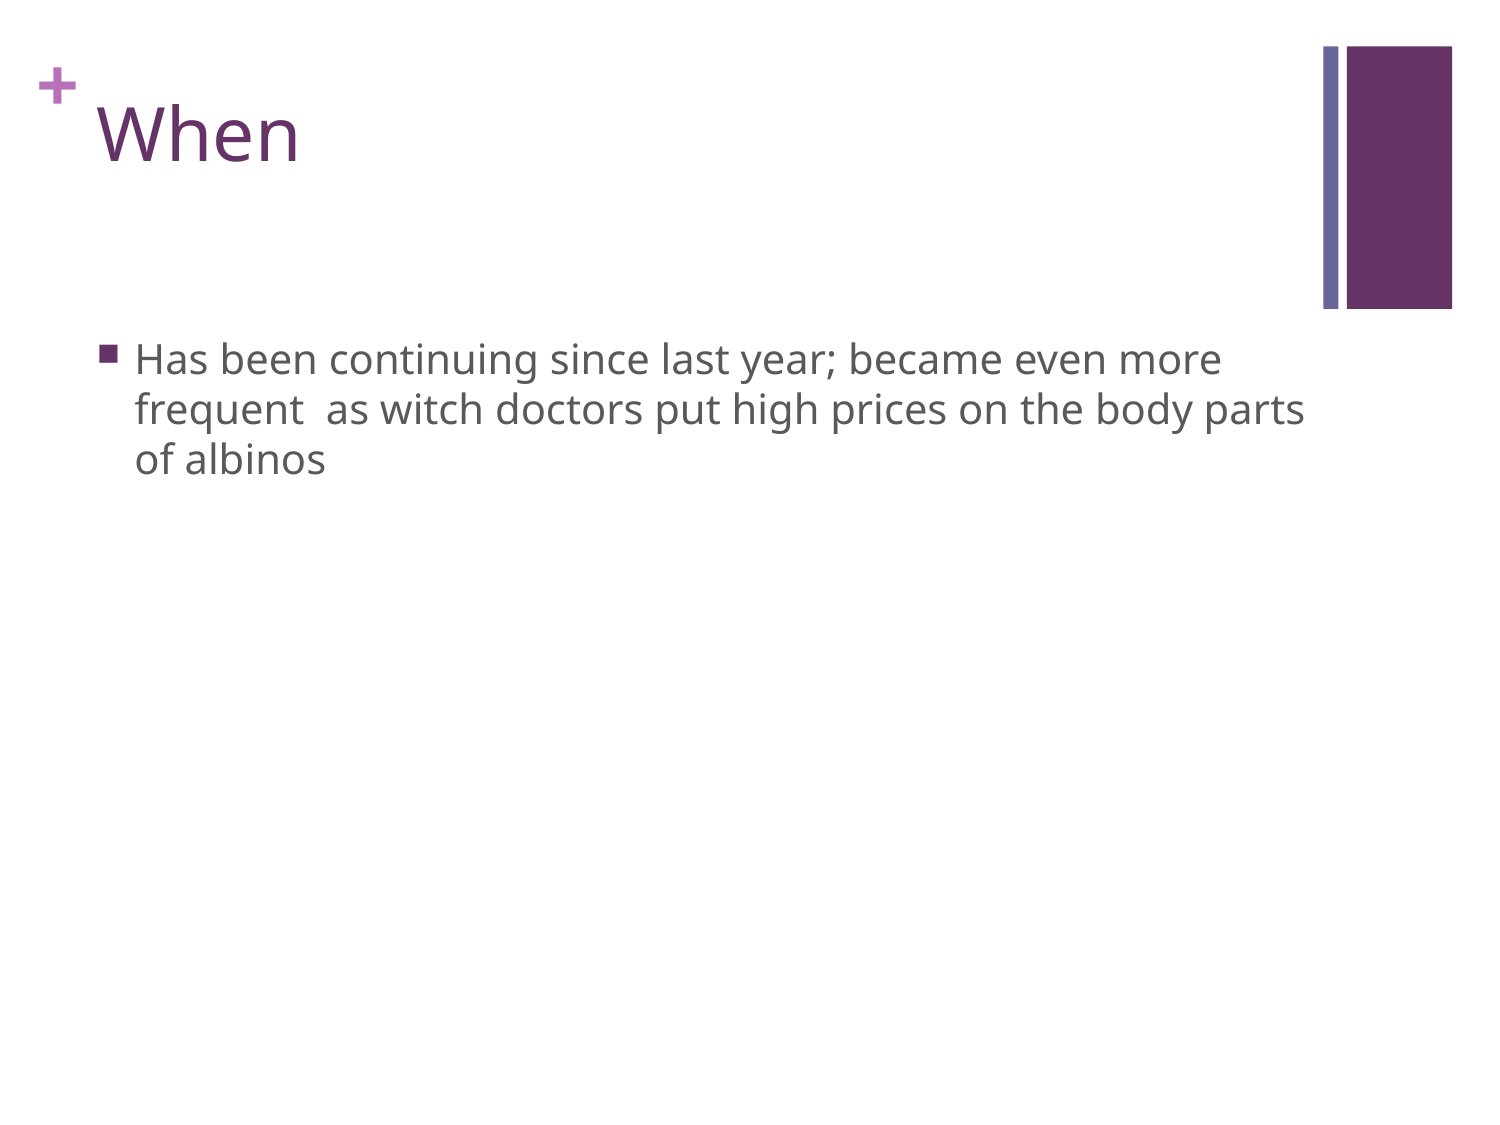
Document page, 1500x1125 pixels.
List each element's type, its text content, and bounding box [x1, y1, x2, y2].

list Has been continuing since last year; became even more frequent as witch doctors put high prices on the body parts of albinos [81, 324, 1322, 1005]
title When [81, 79, 1322, 263]
